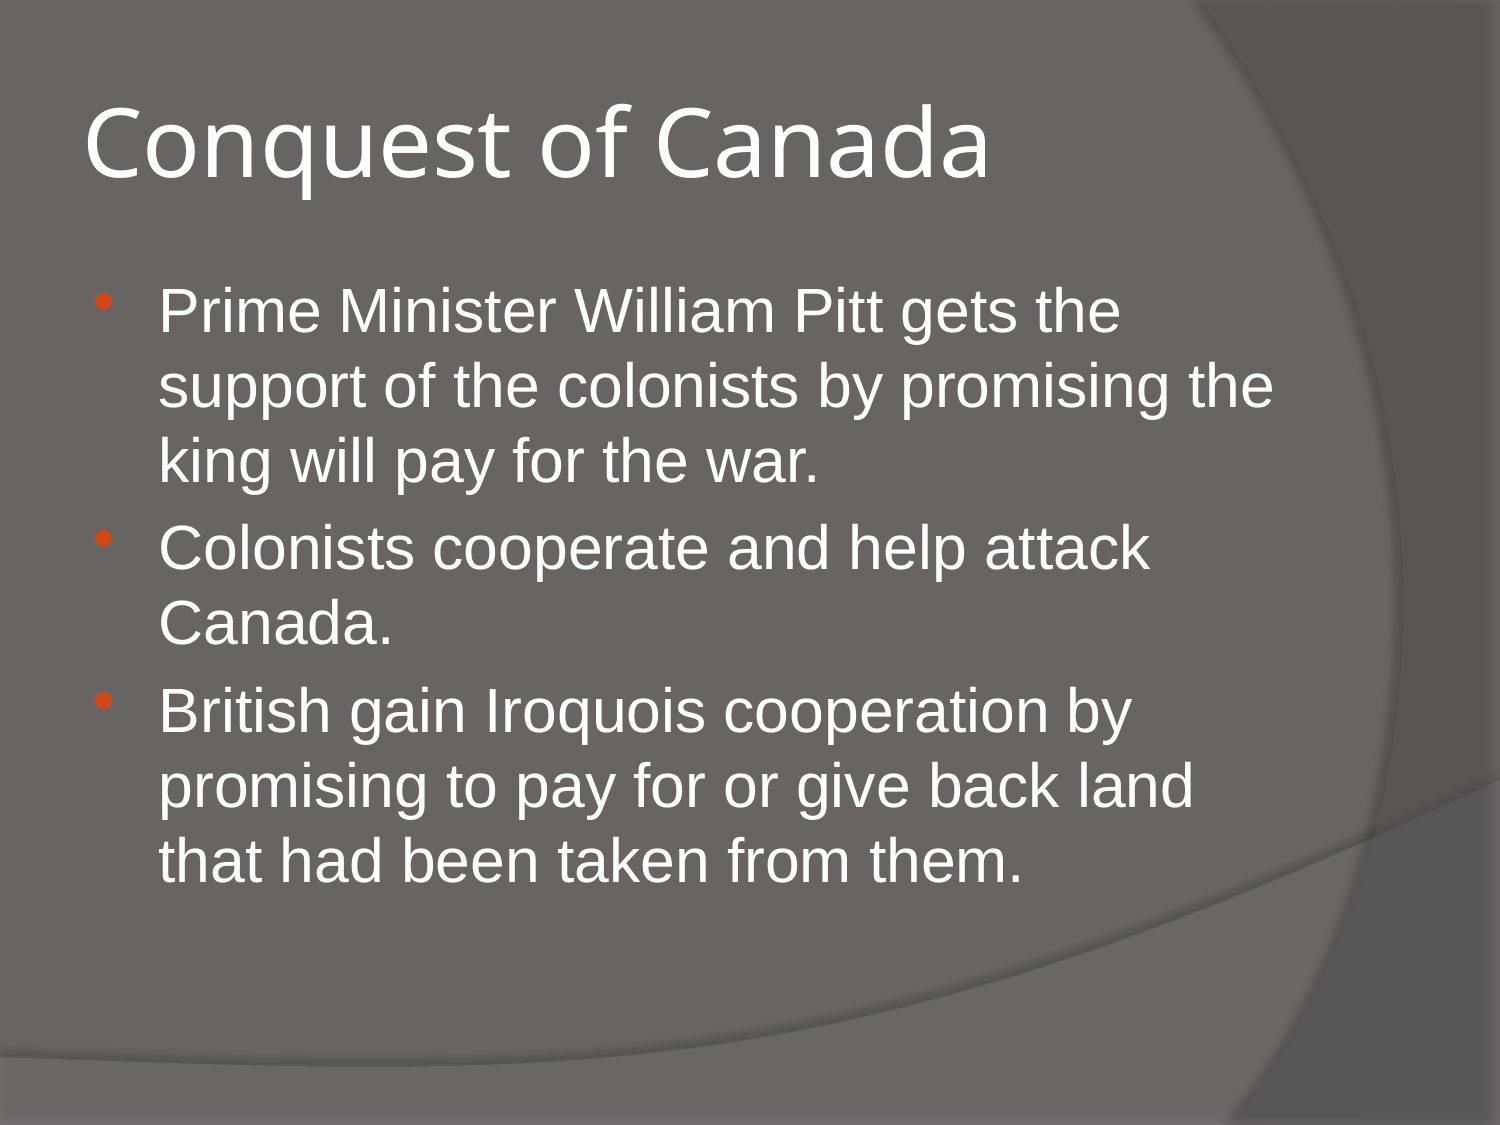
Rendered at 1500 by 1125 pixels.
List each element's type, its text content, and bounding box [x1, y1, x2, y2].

title Conquest of Canada [75, 45, 1300, 233]
list Prime Minister William Pitt gets the support of the colonists by promising the king will pay for the war. Colonists cooperate and help attack Canada. British gain Iroquois cooperation by promising to pay for or give back land that had been taken from them. [75, 262, 1300, 1005]
